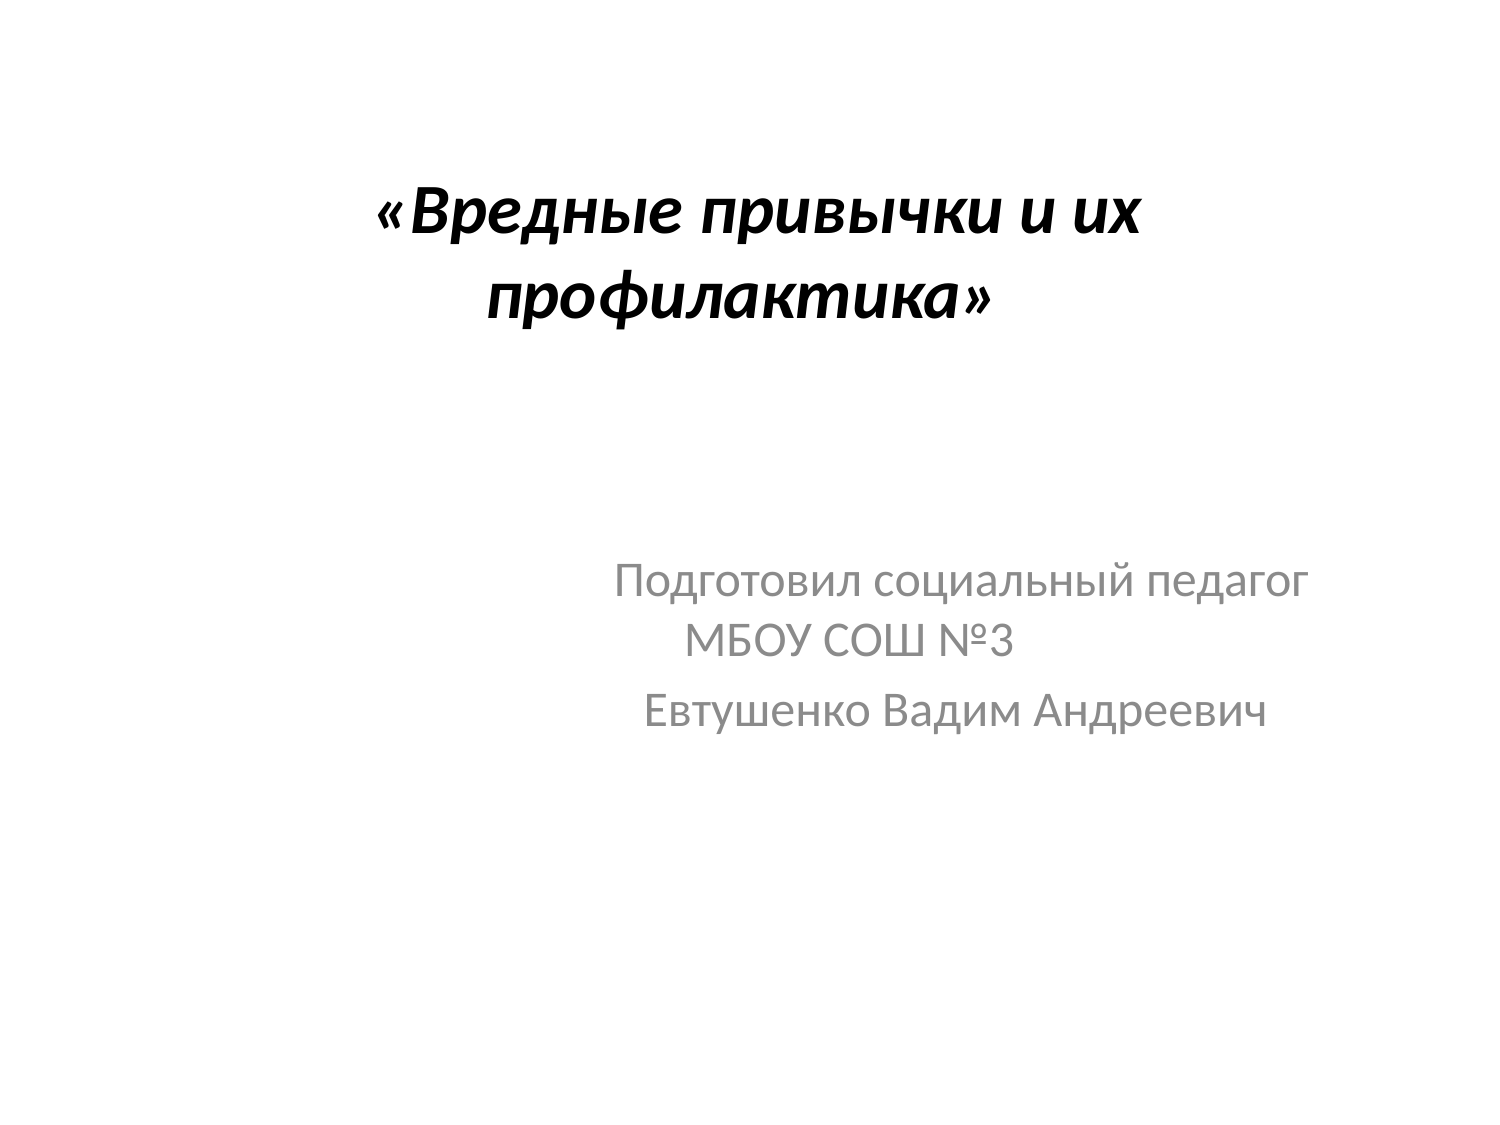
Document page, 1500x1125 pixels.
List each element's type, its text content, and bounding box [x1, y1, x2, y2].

subtitle Подготовил социальный педагог МБОУ СОШ №3 Евтушенко Вадим Андреевич [225, 539, 1383, 925]
title «Вредные привычки и их профилактика» [112, 70, 1388, 340]
